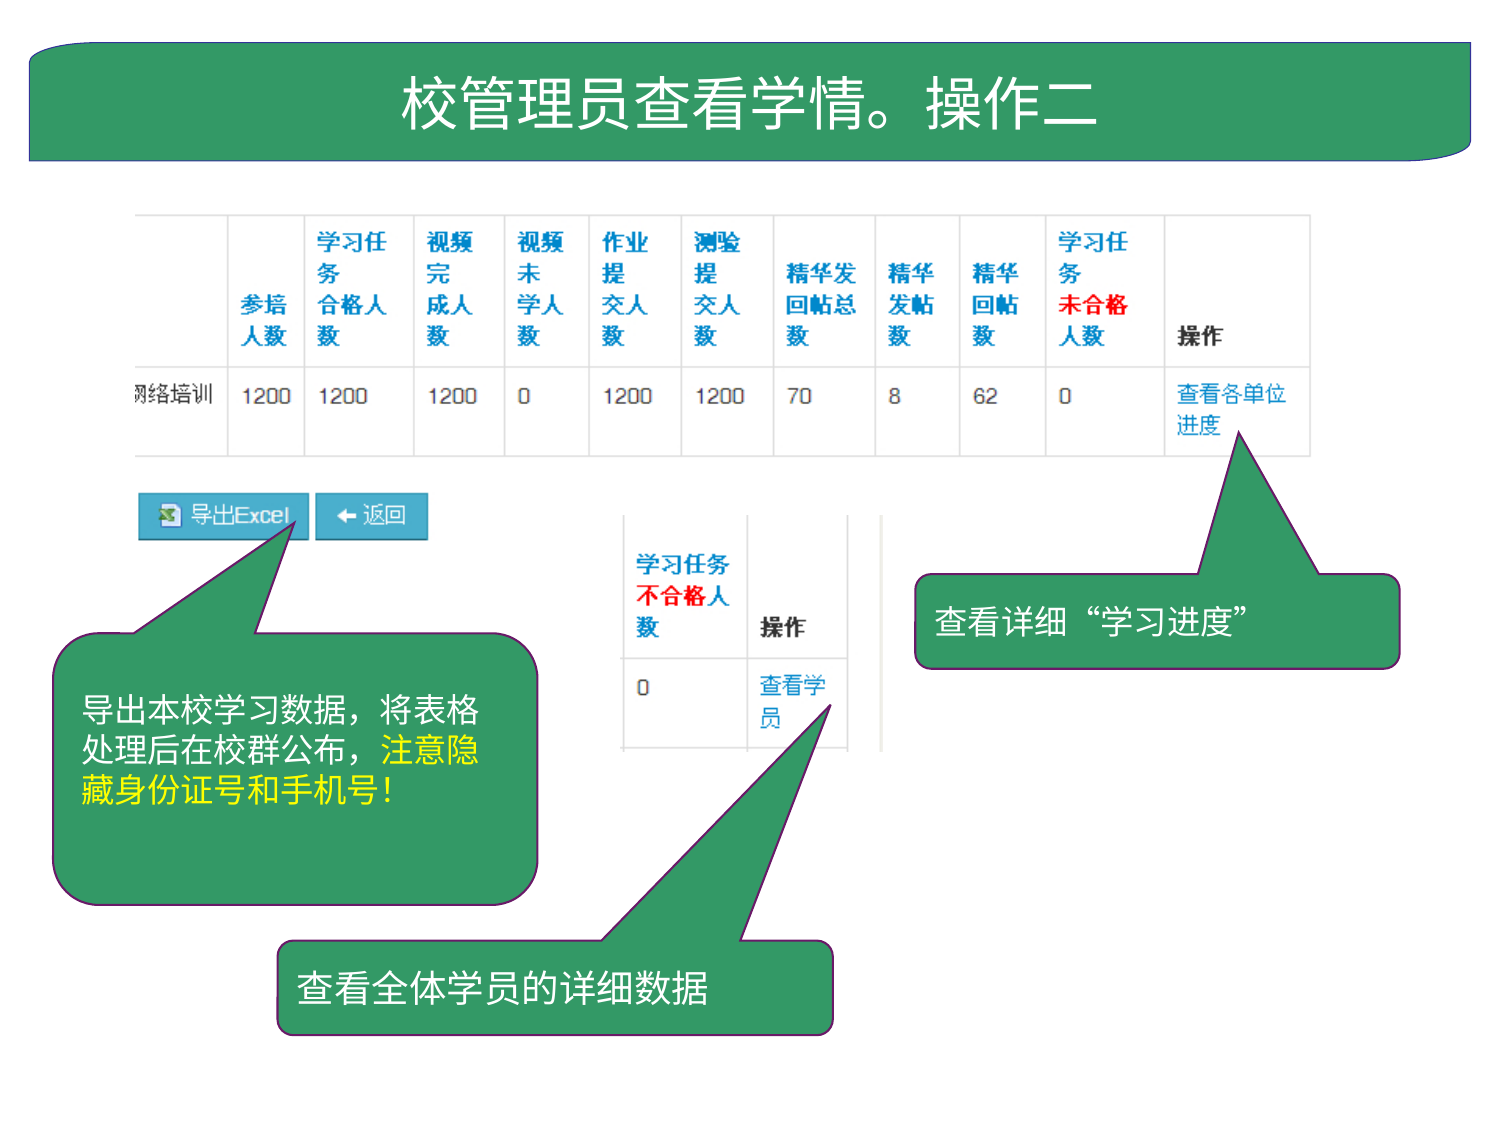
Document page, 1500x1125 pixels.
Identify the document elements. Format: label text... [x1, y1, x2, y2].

text_box 导出本校学习数据，将表格处理后在校群公布，注意隐藏身份证号和手机号！ [53, 585, 538, 905]
text_box 查看全体学员的详细数据 [277, 760, 833, 1036]
picture [123, 196, 1333, 752]
text_box 校管理员查看学情。操作二 [29, 42, 1471, 161]
text_box 查看详细“学习进度” [915, 509, 1400, 669]
